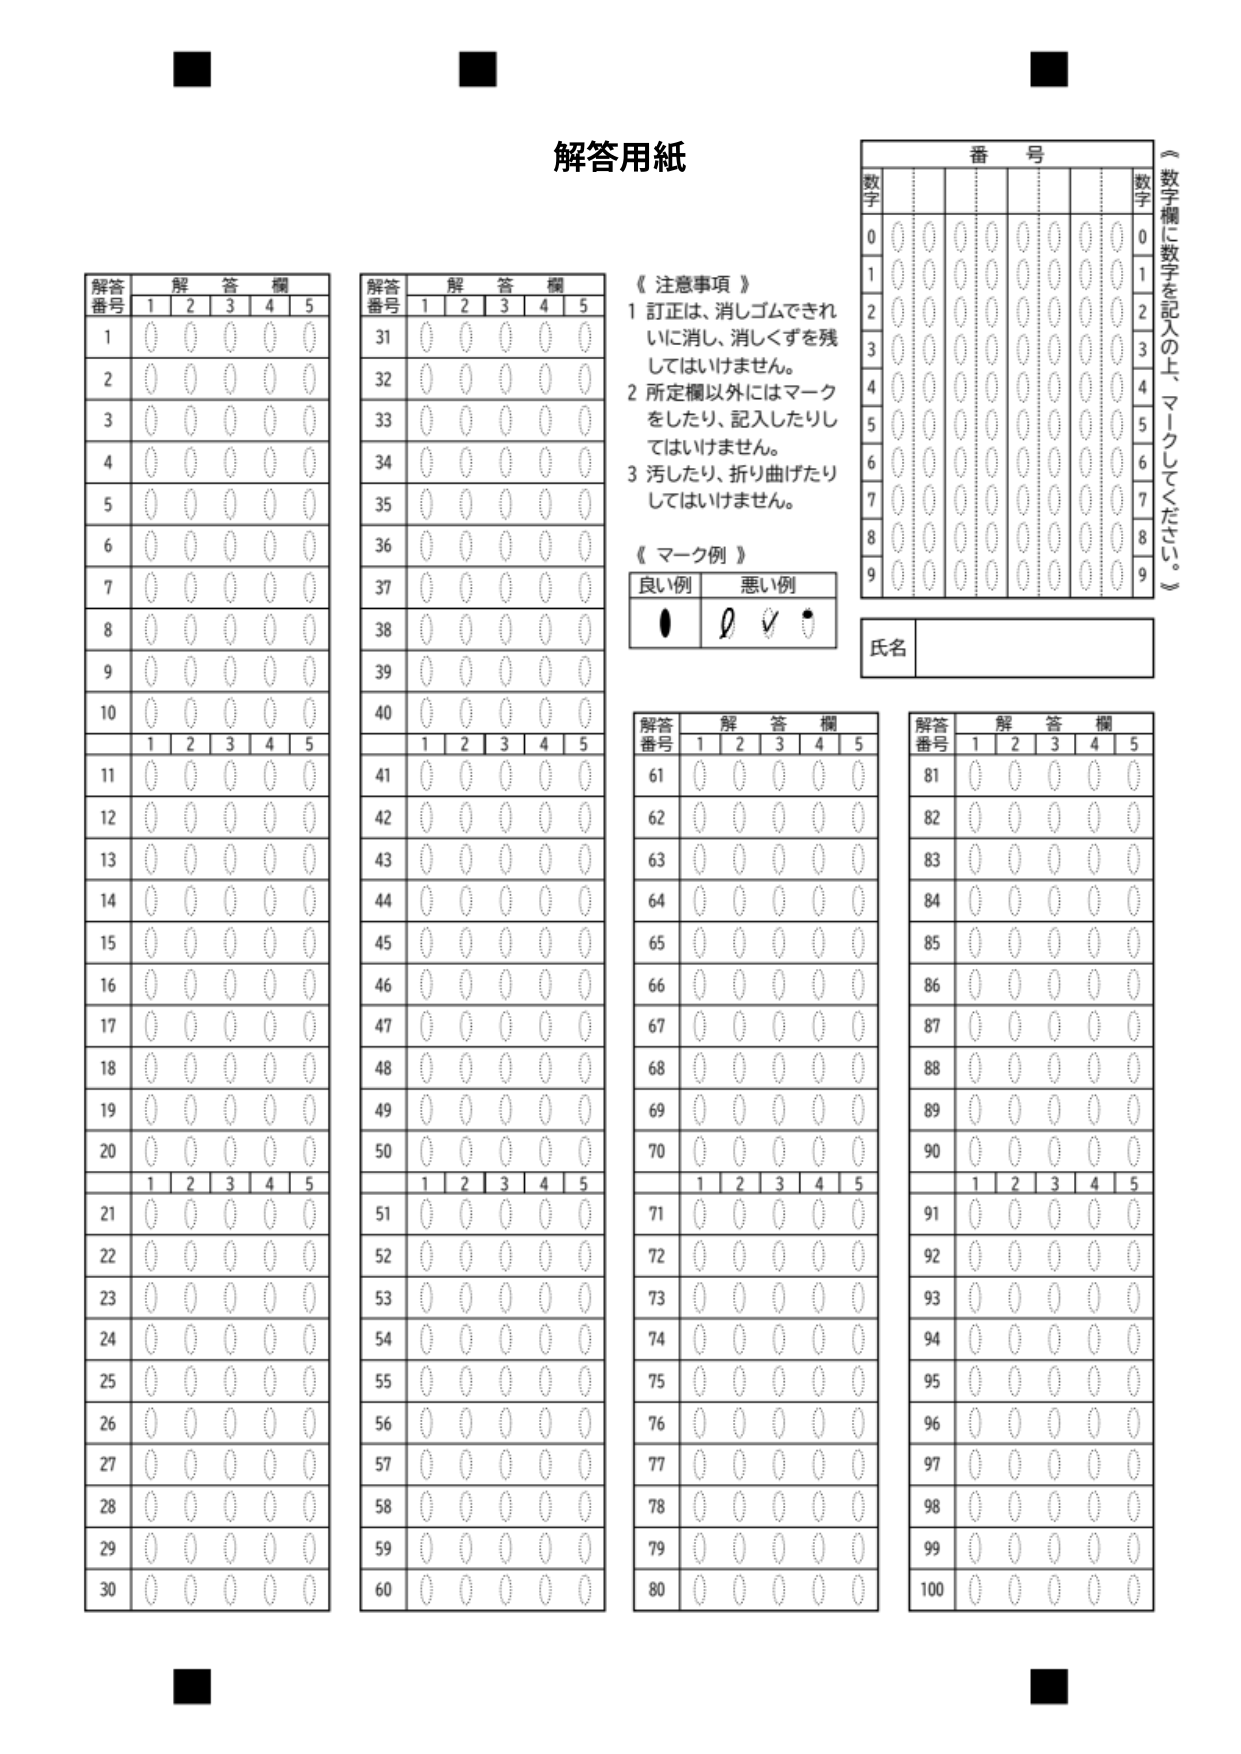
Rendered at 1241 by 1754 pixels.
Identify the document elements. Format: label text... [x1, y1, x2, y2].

text_box 解答用紙 [0, 128, 1241, 184]
